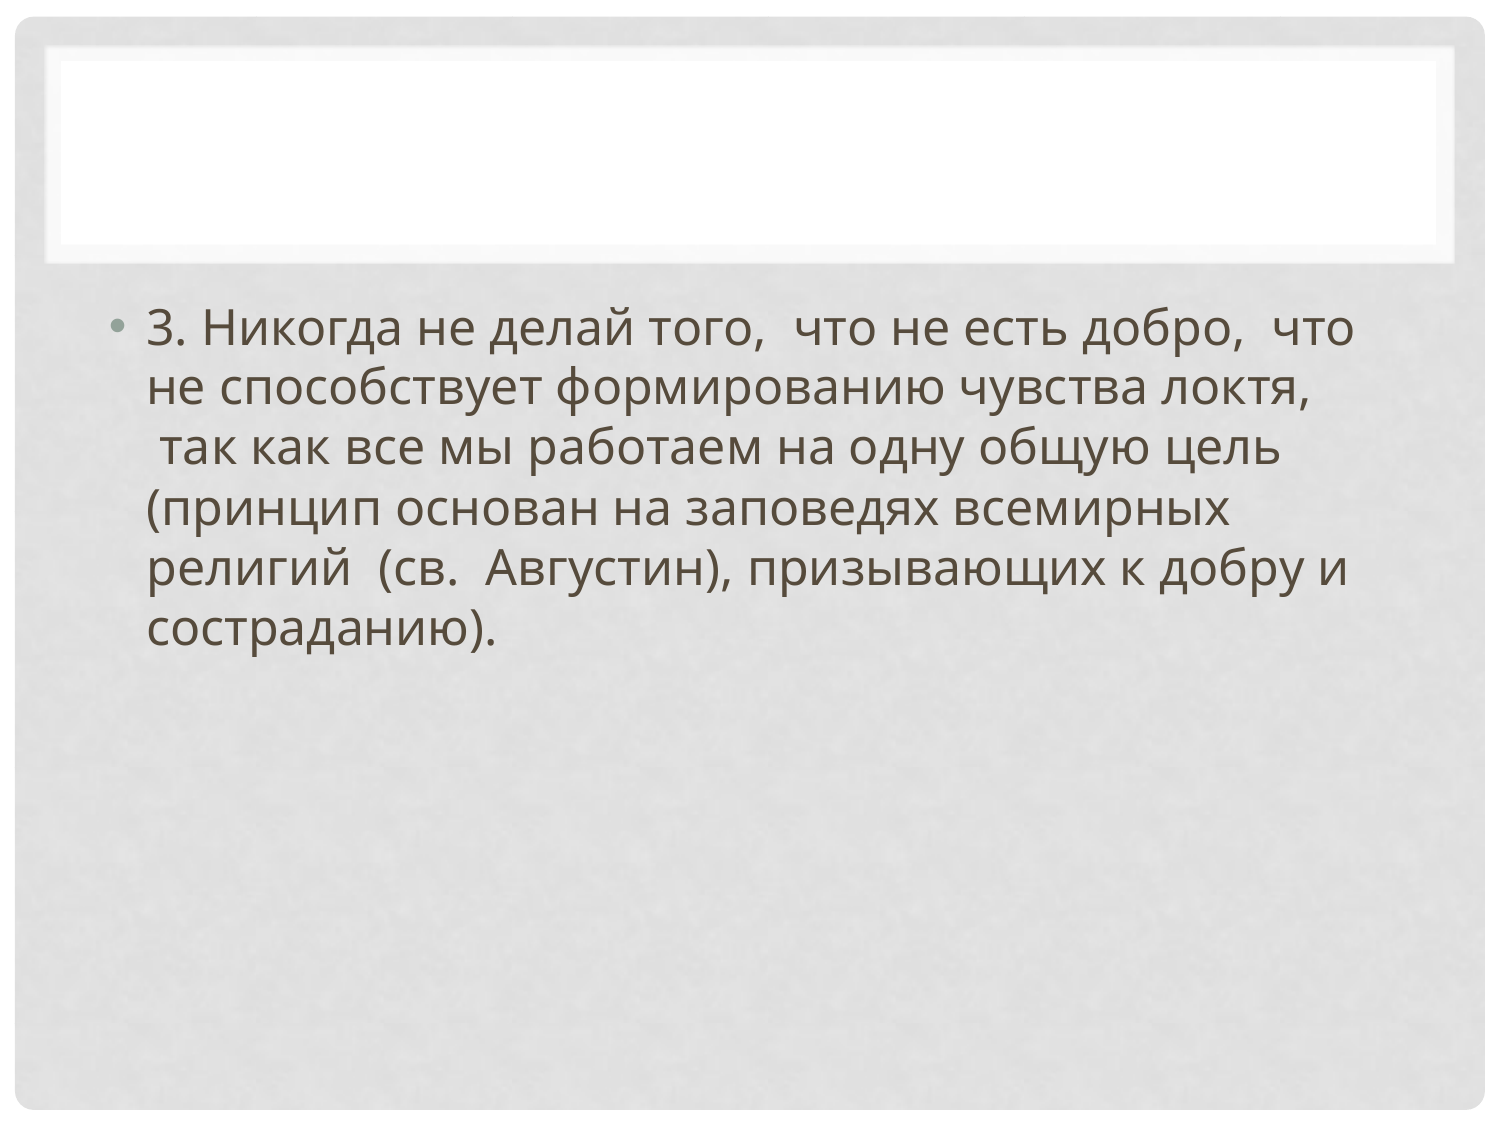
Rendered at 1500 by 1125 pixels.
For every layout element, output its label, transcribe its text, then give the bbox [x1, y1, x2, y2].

list 3. Никогда не делай того, что не есть добро, что не способствует формированию чувства локтя, так как все мы работаем на одну общую цель (принцип основан на заповедях всемирных религий (св. Августин), призывающих к добру и состраданию). [75, 287, 1425, 1005]
